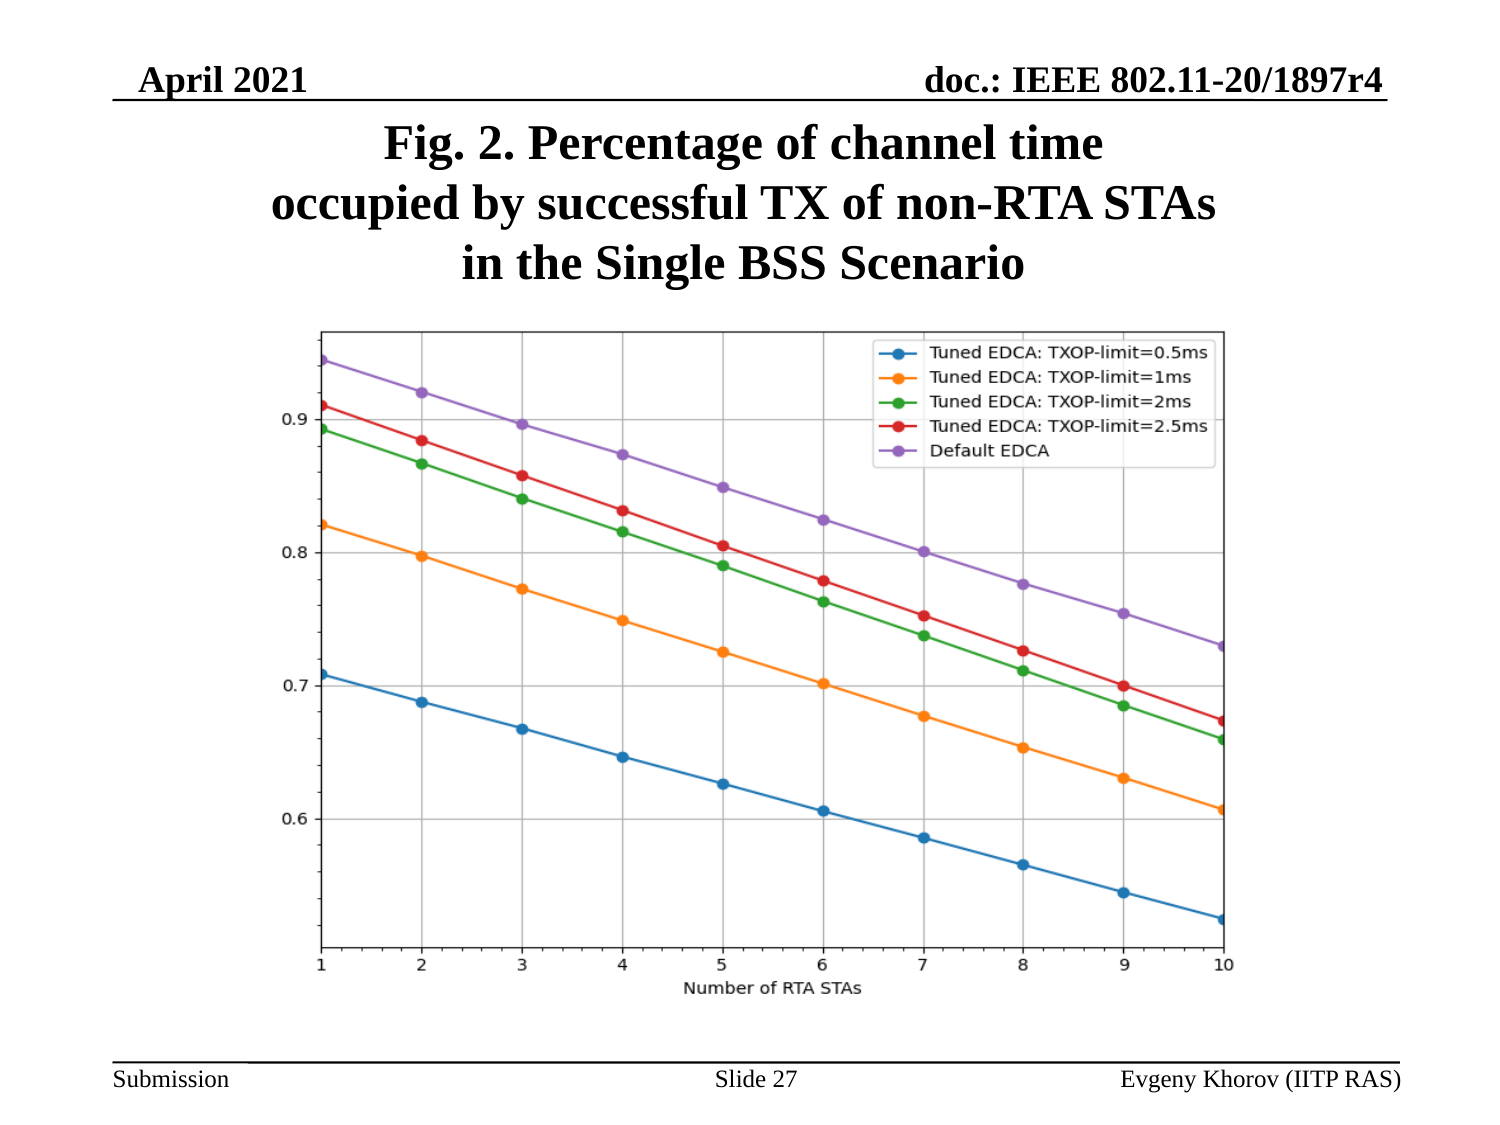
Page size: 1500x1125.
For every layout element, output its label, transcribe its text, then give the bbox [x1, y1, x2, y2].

footer Evgeny Khorov (IITP RAS) [949, 1061, 1402, 1093]
picture [274, 314, 1254, 1015]
title Fig. 2. Percentage of channel time occupied by successful TX of non-RTA STAs in the Single BSS Scenario [112, 112, 1388, 288]
slide_number Slide 27 [712, 1061, 800, 1093]
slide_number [136, 54, 309, 101]
